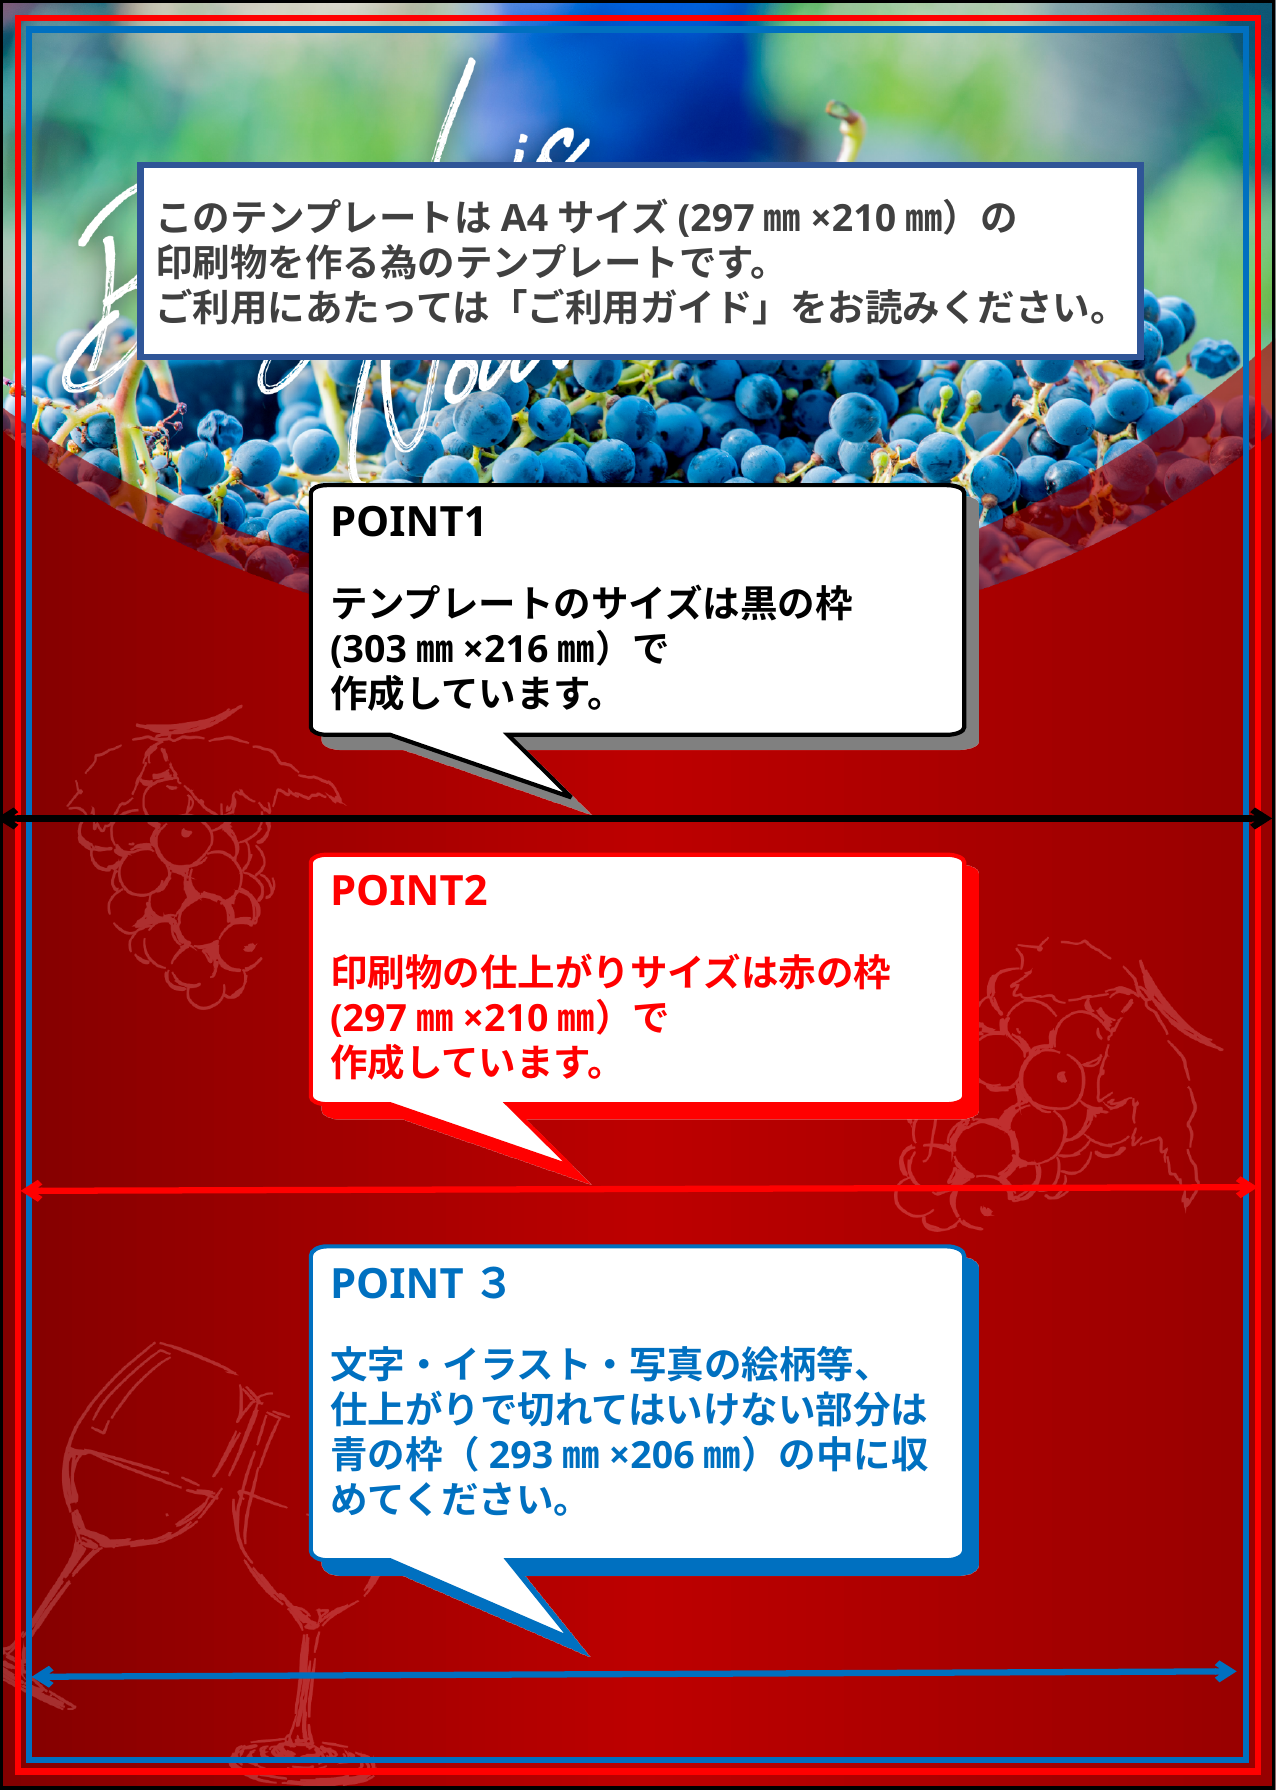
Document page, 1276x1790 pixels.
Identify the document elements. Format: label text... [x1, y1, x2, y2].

text_box POINT2 印刷物の仕上がりサイズは赤の枠(297㎜×210㎜）で 作成しています。 [310, 854, 965, 1167]
text_box [28, 1191, 1247, 1761]
text_box [0, 0, 1276, 1790]
text_box [17, 822, 1259, 1773]
text_box [28, 28, 1247, 815]
text_box このテンプレートはA4サイズ(297㎜×210㎜）の 印刷物を作る為のテンプレートです。 ご利用にあたっては「ご利用ガイド」をお読みください。 [140, 164, 1142, 358]
text_box [17, 17, 1259, 815]
text_box POINT３ 文字・イラスト・写真の絵柄等、 仕上がりで切れてはいけない部分は 青の枠（293㎜×206㎜）の中に収めてください。 [310, 1246, 965, 1639]
text_box [28, 822, 1247, 1187]
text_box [20, 1187, 1258, 1191]
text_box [31, 1671, 1237, 1677]
text_box POINT1 テンプレートのサイズは黒の枠 (303㎜×216㎜）で 作成しています。 [310, 485, 965, 798]
